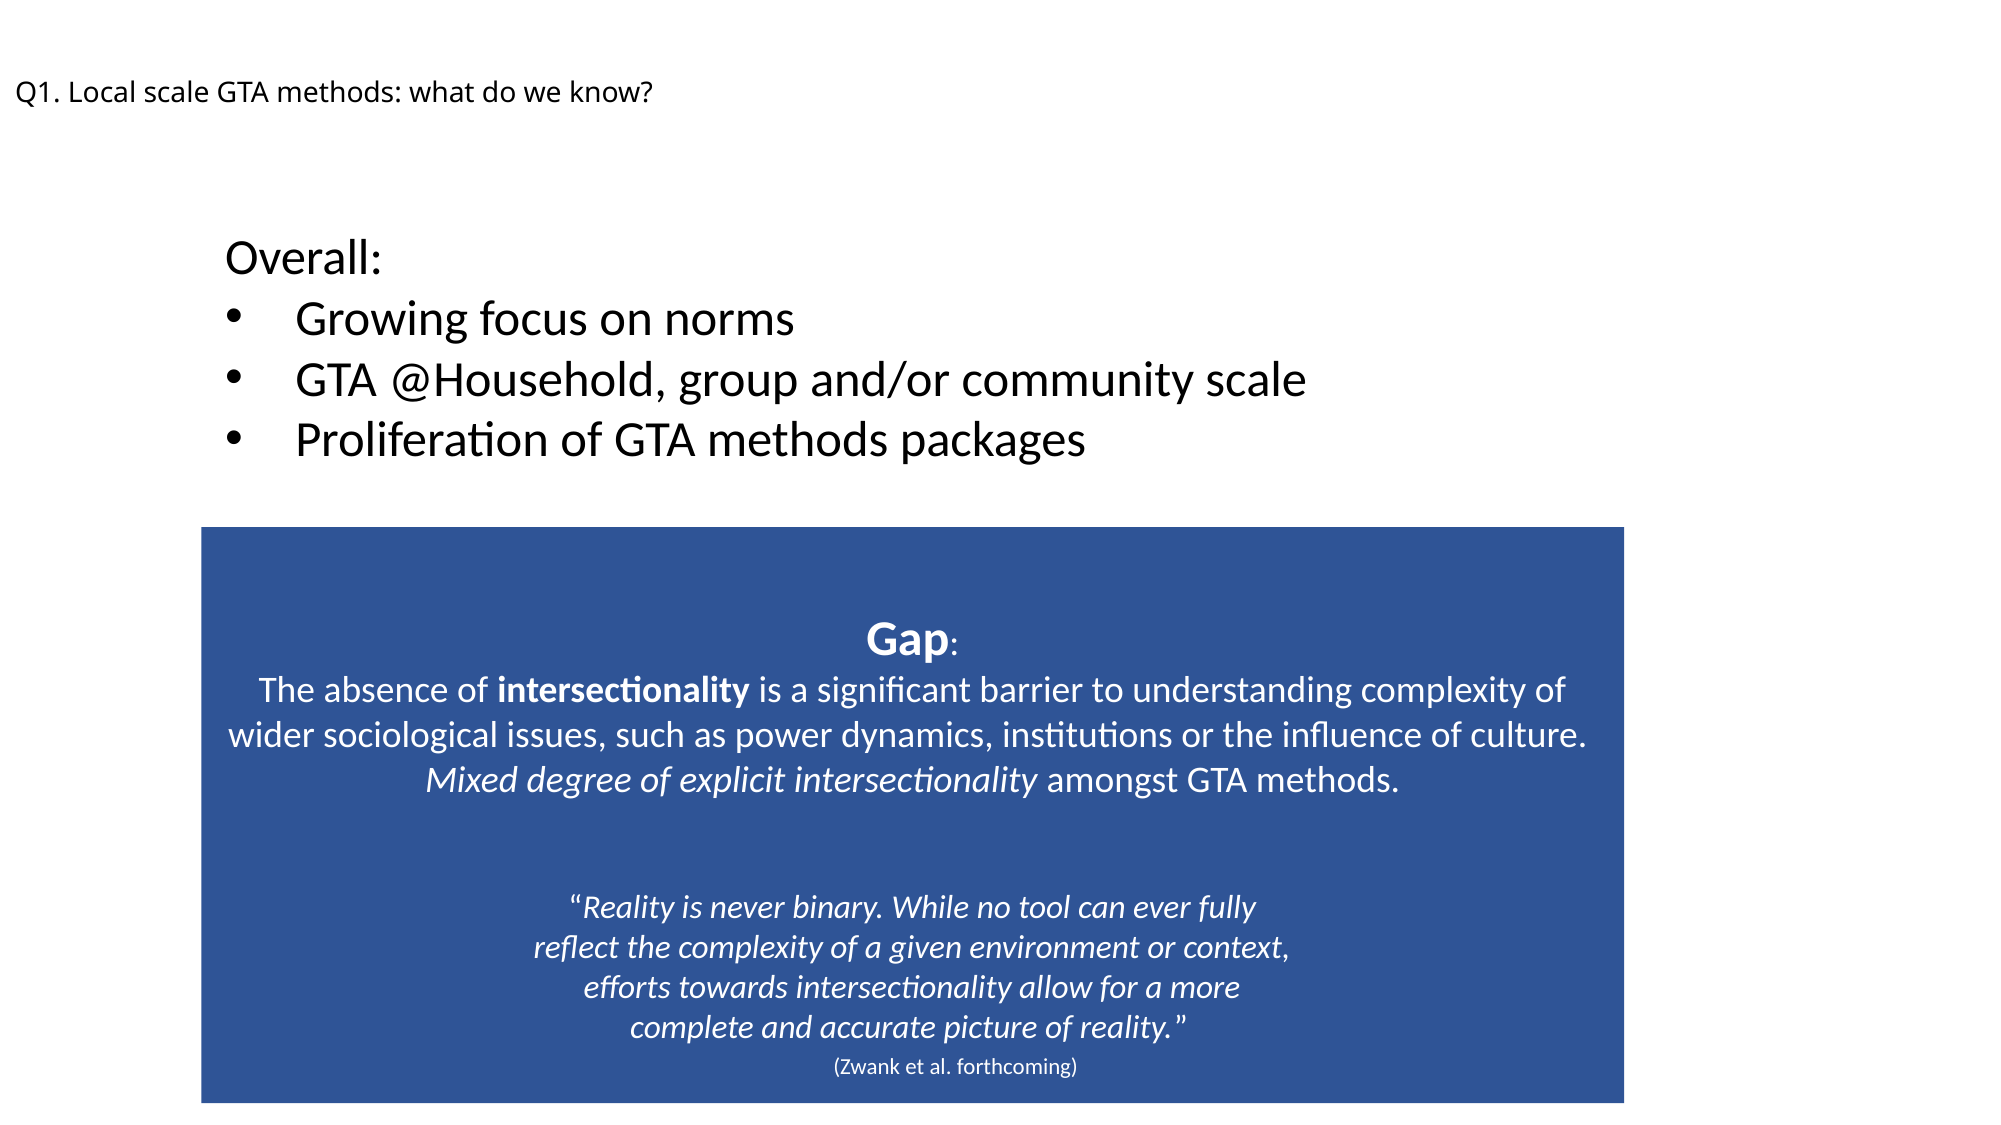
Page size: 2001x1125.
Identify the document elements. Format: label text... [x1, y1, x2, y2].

text_box Gap: The absence of intersectionality is a significant barrier to understanding complexity of wider sociological issues, such as power dynamics, institutions or the influence of culture. Mixed degree of explicit intersectionality amongst GTA methods. [201, 527, 1625, 1104]
list Overall: Growing focus on norms GTA @Household, group and/or community scale Proliferation of GTA methods packages [139, 216, 1949, 476]
title Q1. Local scale GTA methods: what do we know? [0, 0, 2000, 151]
text_box “Reality is never binary. While no tool can ever fully reflect the complexity of a given environment or context, efforts towards intersectionality allow for a more complete and accurate picture of reality.” (Zwank et al. forthcoming) [518, 877, 1307, 1115]
